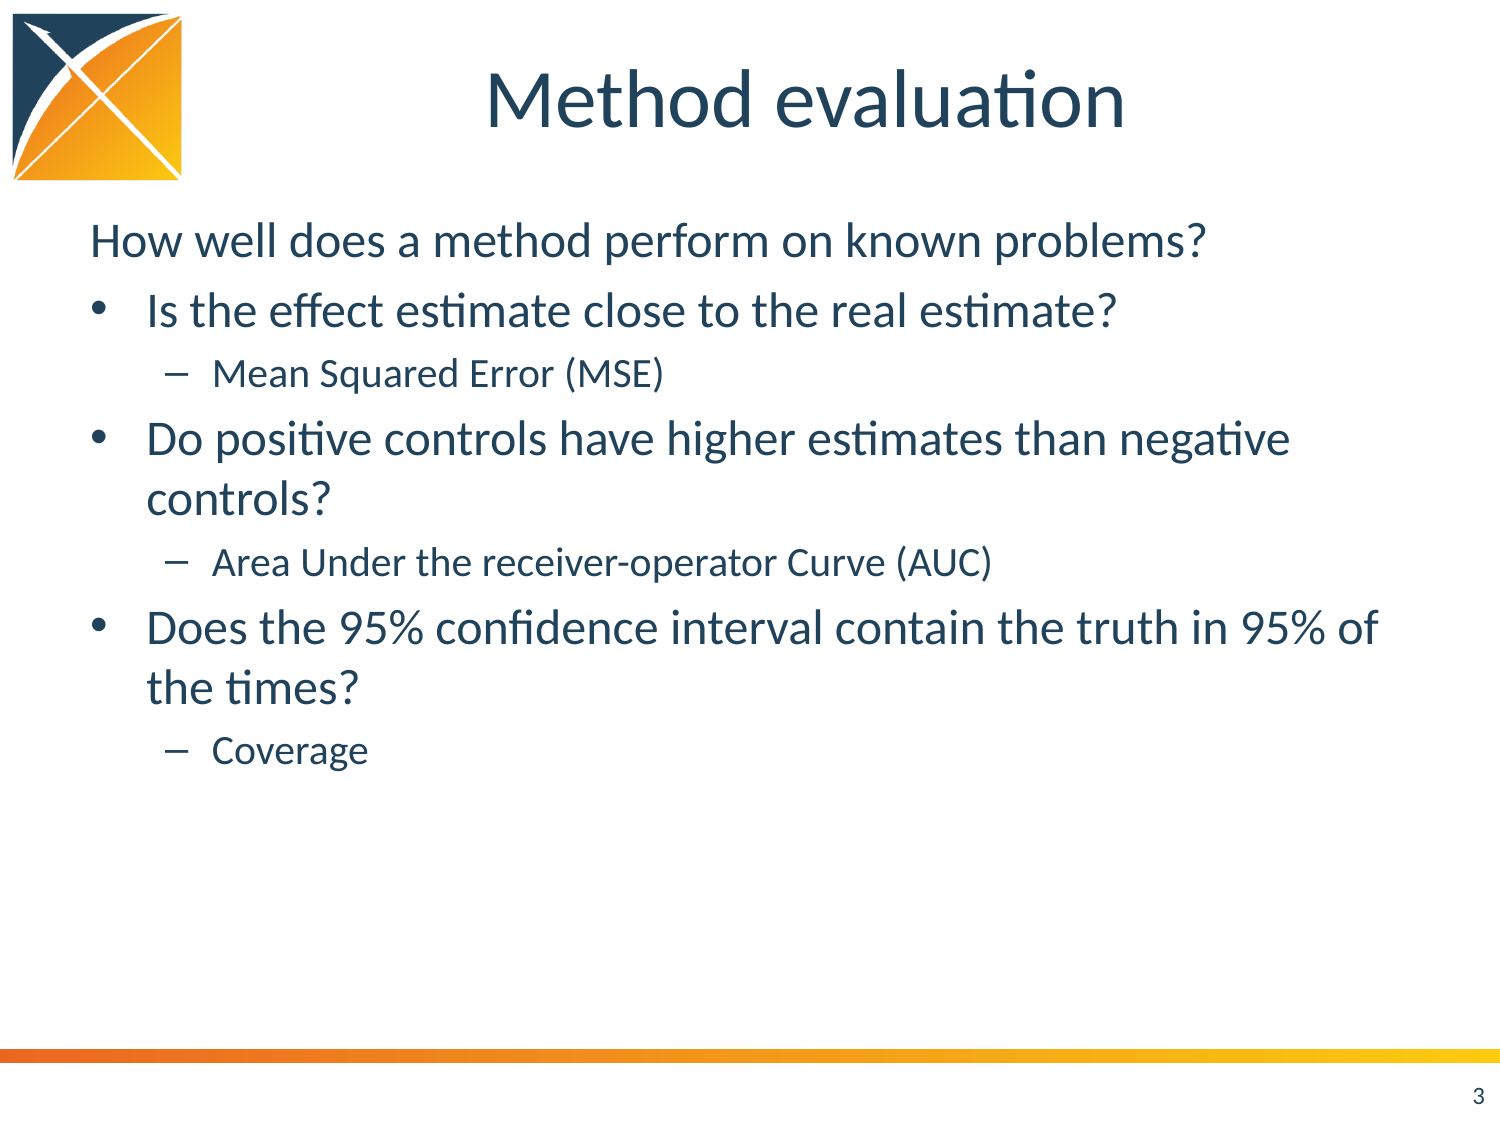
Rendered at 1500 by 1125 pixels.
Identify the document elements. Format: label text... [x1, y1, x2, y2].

slide_number 3 [1149, 1065, 1500, 1125]
list How well does a method perform on known problems? Is the effect estimate close to the real estimate? Mean Squared Error (MSE) Do positive controls have higher estimates than negative controls? Area Under the receiver-operator Curve (AUC) Does the 95% confidence interval contain the truth in 95% of the times? Coverage [75, 200, 1425, 1005]
picture [0, 0, 206, 200]
title Method evaluation [187, 24, 1425, 163]
